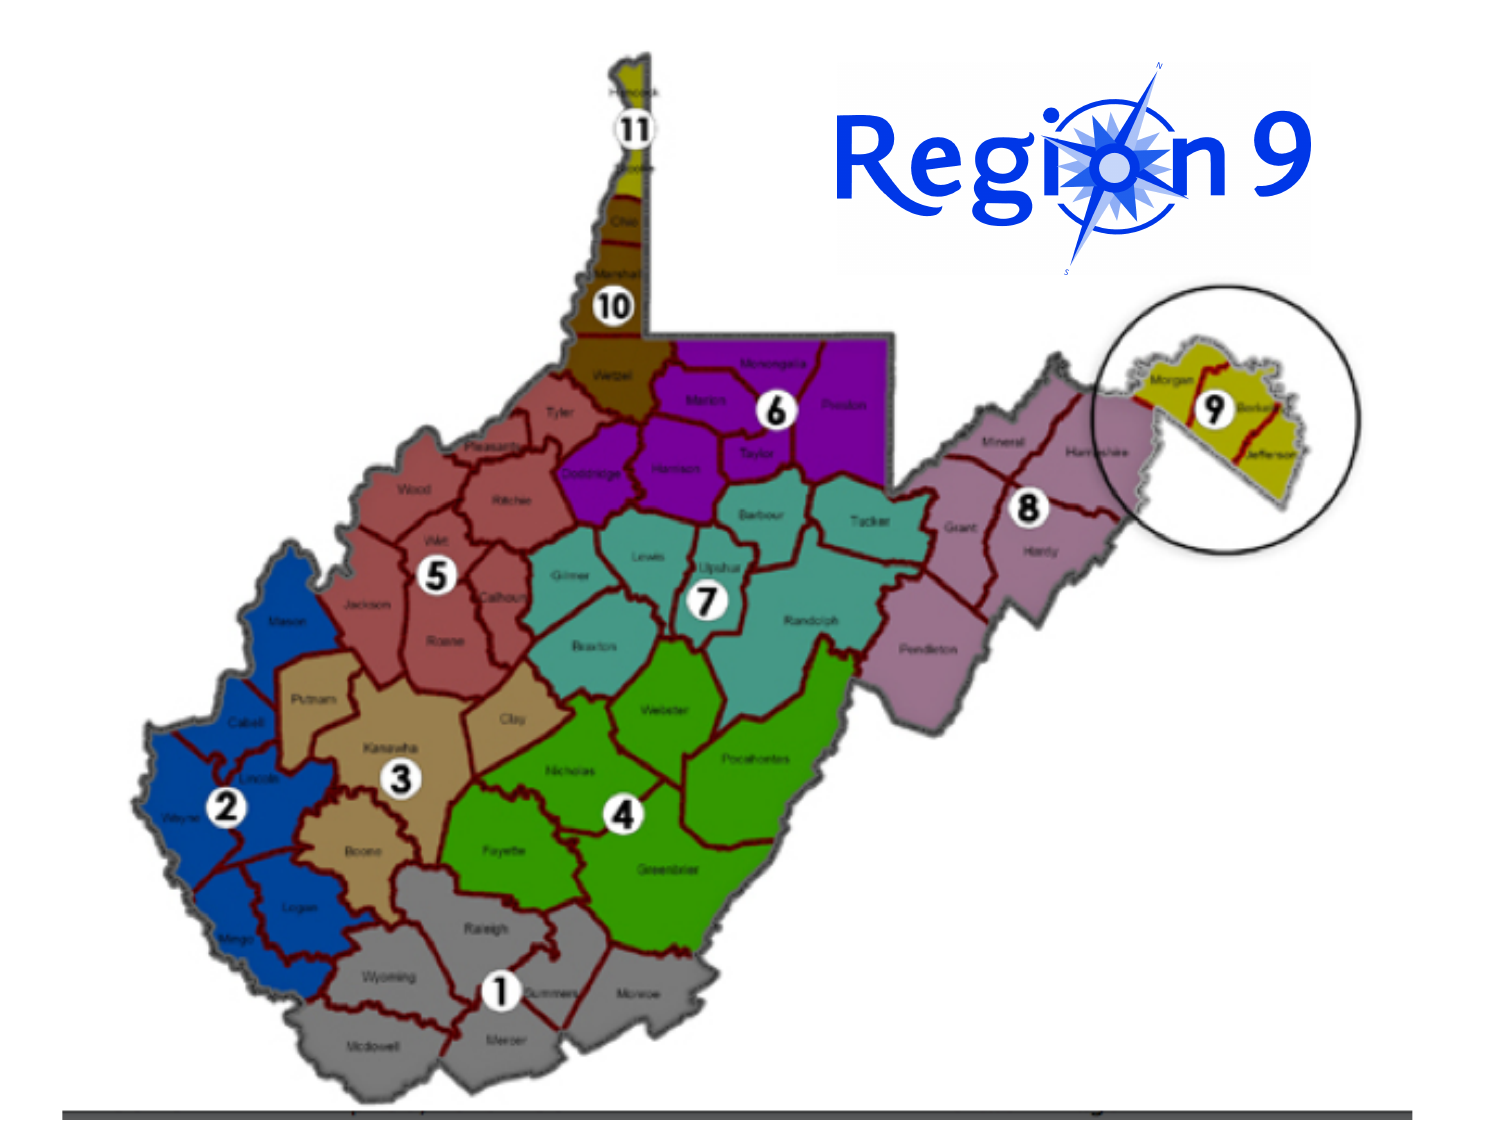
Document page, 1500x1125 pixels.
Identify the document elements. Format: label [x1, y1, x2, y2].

picture [62, 0, 1413, 1120]
